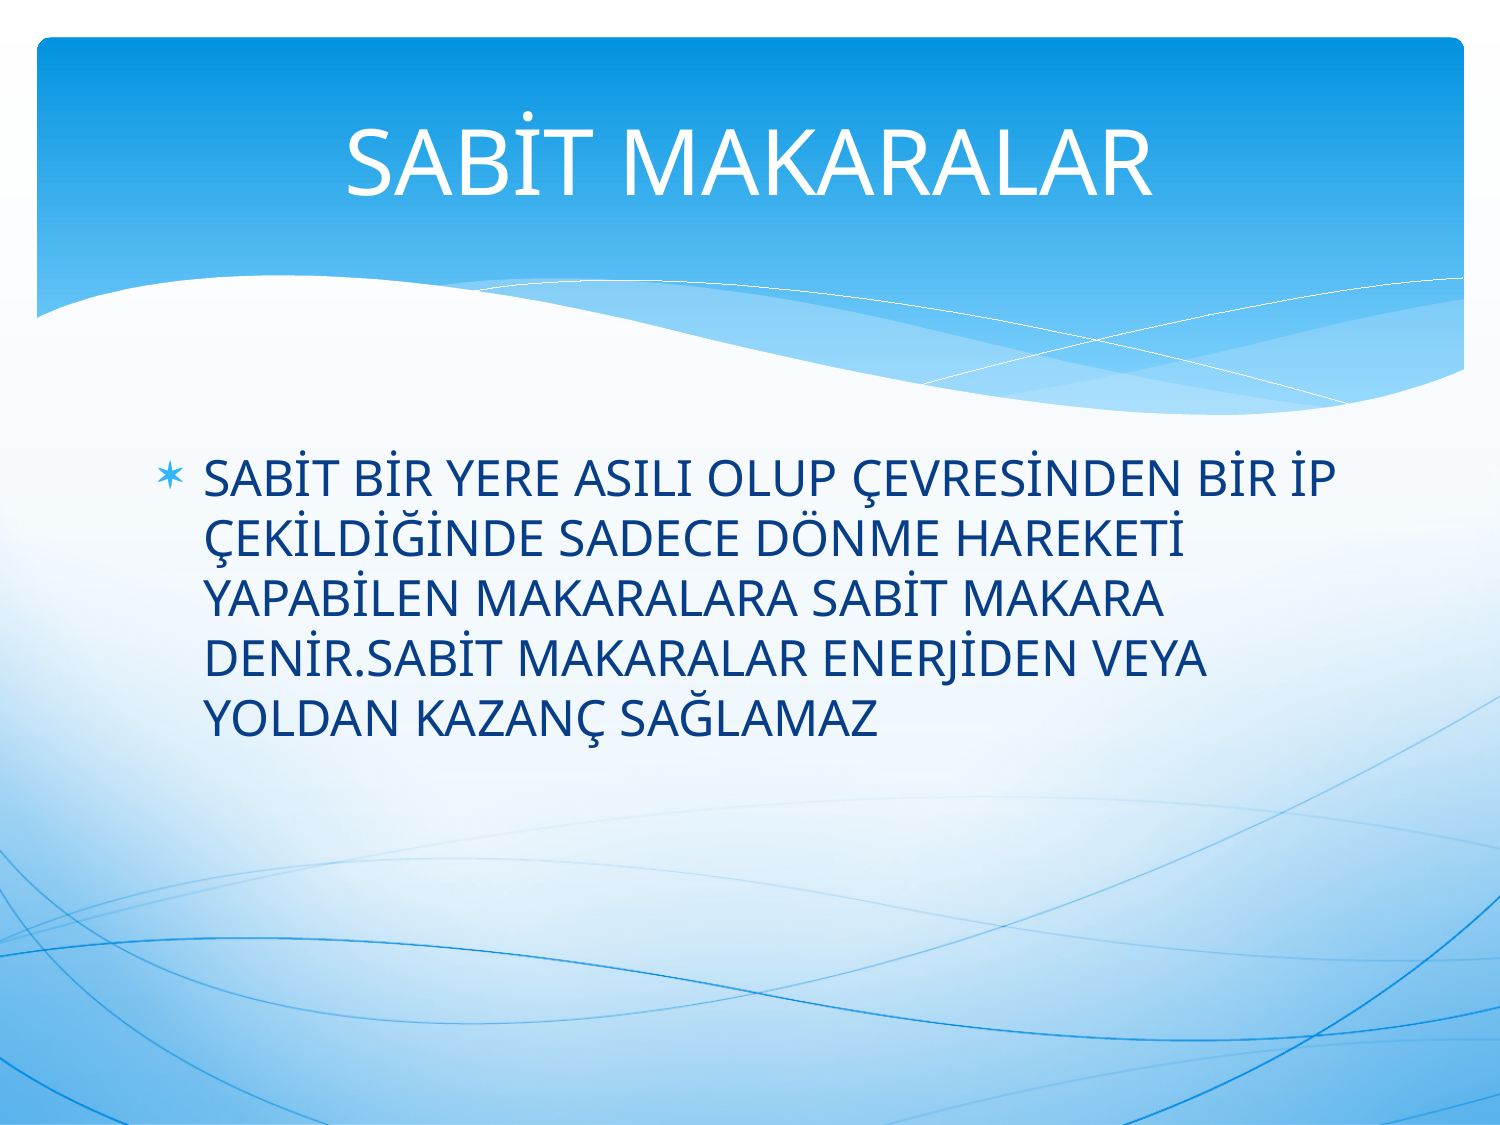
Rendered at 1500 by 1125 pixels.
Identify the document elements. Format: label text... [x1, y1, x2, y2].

title SABİT MAKARALAR [75, 55, 1425, 261]
list SABİT BİR YERE ASILI OLUP ÇEVRESİNDEN BİR İP ÇEKİLDİĞİNDE SADECE DÖNME HAREKETİ YAPABİLEN MAKARALARA SABİT MAKARA DENİR.SABİT MAKARALAR ENERJİDEN VEYA YOLDAN KAZANÇ SAĞLAMAZ [143, 438, 1359, 1005]
